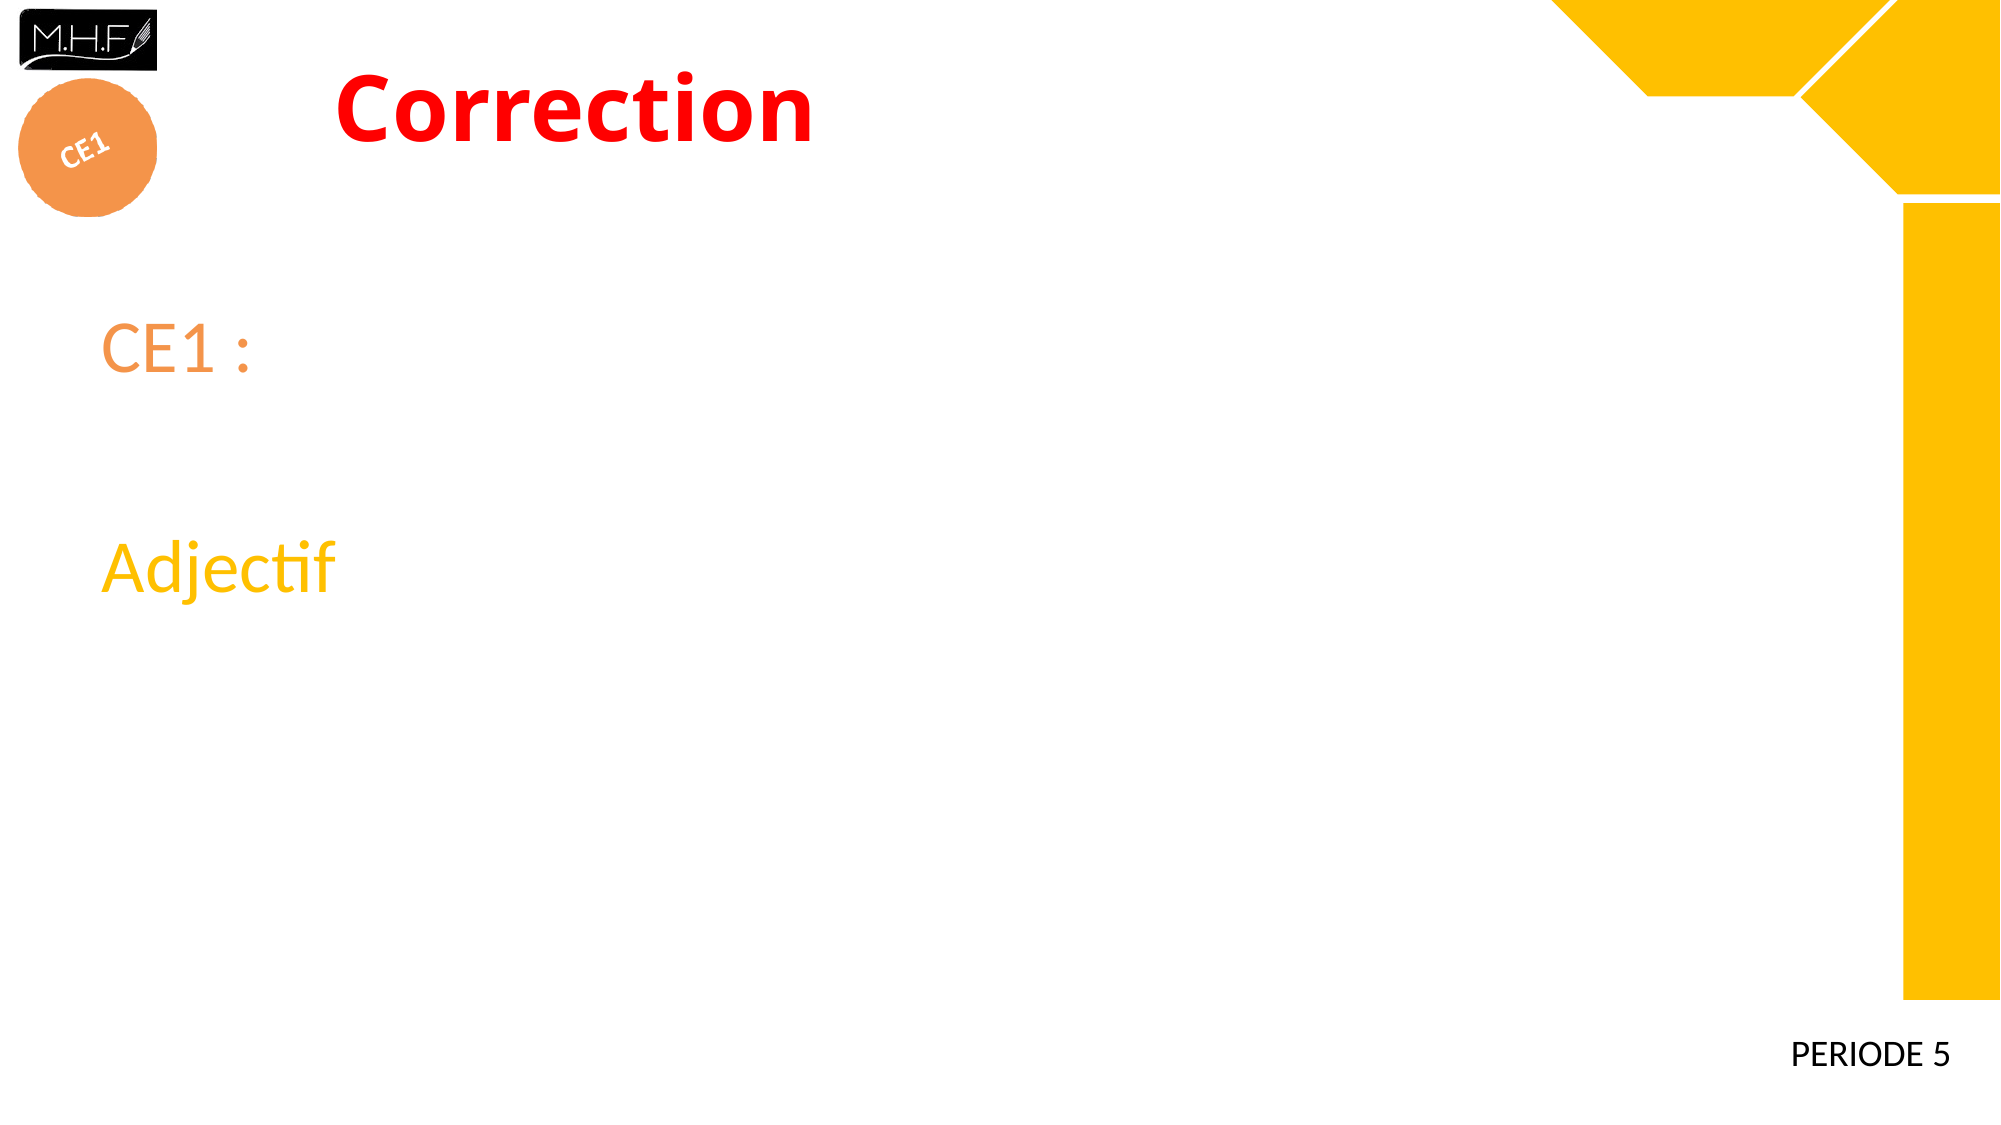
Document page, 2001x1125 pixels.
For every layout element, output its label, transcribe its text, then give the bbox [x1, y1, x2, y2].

text_box [1902, 202, 2000, 1001]
picture [18, 78, 157, 218]
text_box [1799, 0, 2000, 196]
title Correction [318, 3, 1865, 221]
text_box [1549, 0, 1892, 98]
list CE1 : Adjectif [86, 300, 1748, 1069]
text_box PERIODE 5 [1362, 1021, 1967, 1125]
picture [16, 7, 157, 74]
